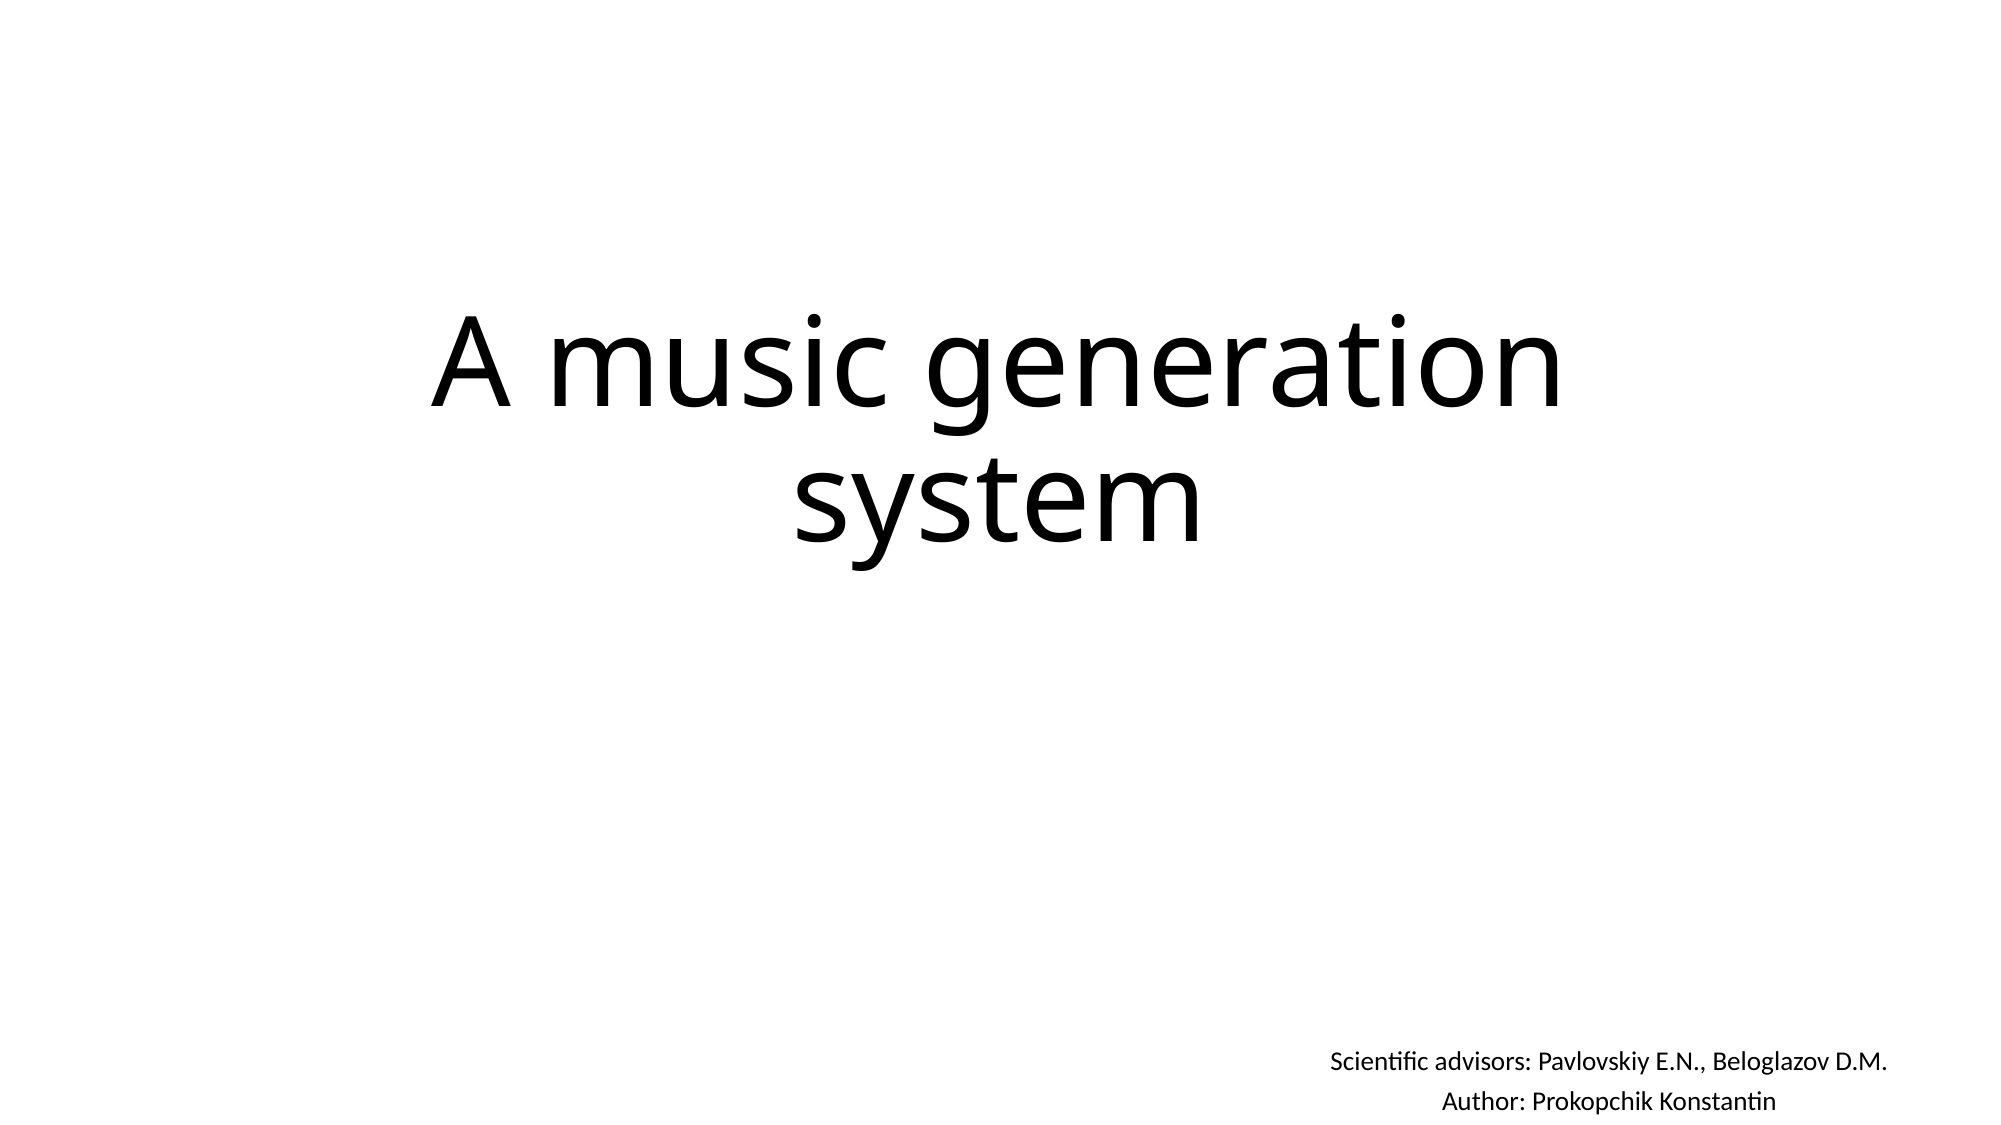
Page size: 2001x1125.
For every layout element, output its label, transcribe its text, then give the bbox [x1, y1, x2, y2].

title A music generation system [249, 184, 1750, 576]
subtitle Scientific advisors: Pavlovskiy E.N., Beloglazov D.M. Author: Prokopchik Konstantin [1152, 1039, 2000, 1125]
